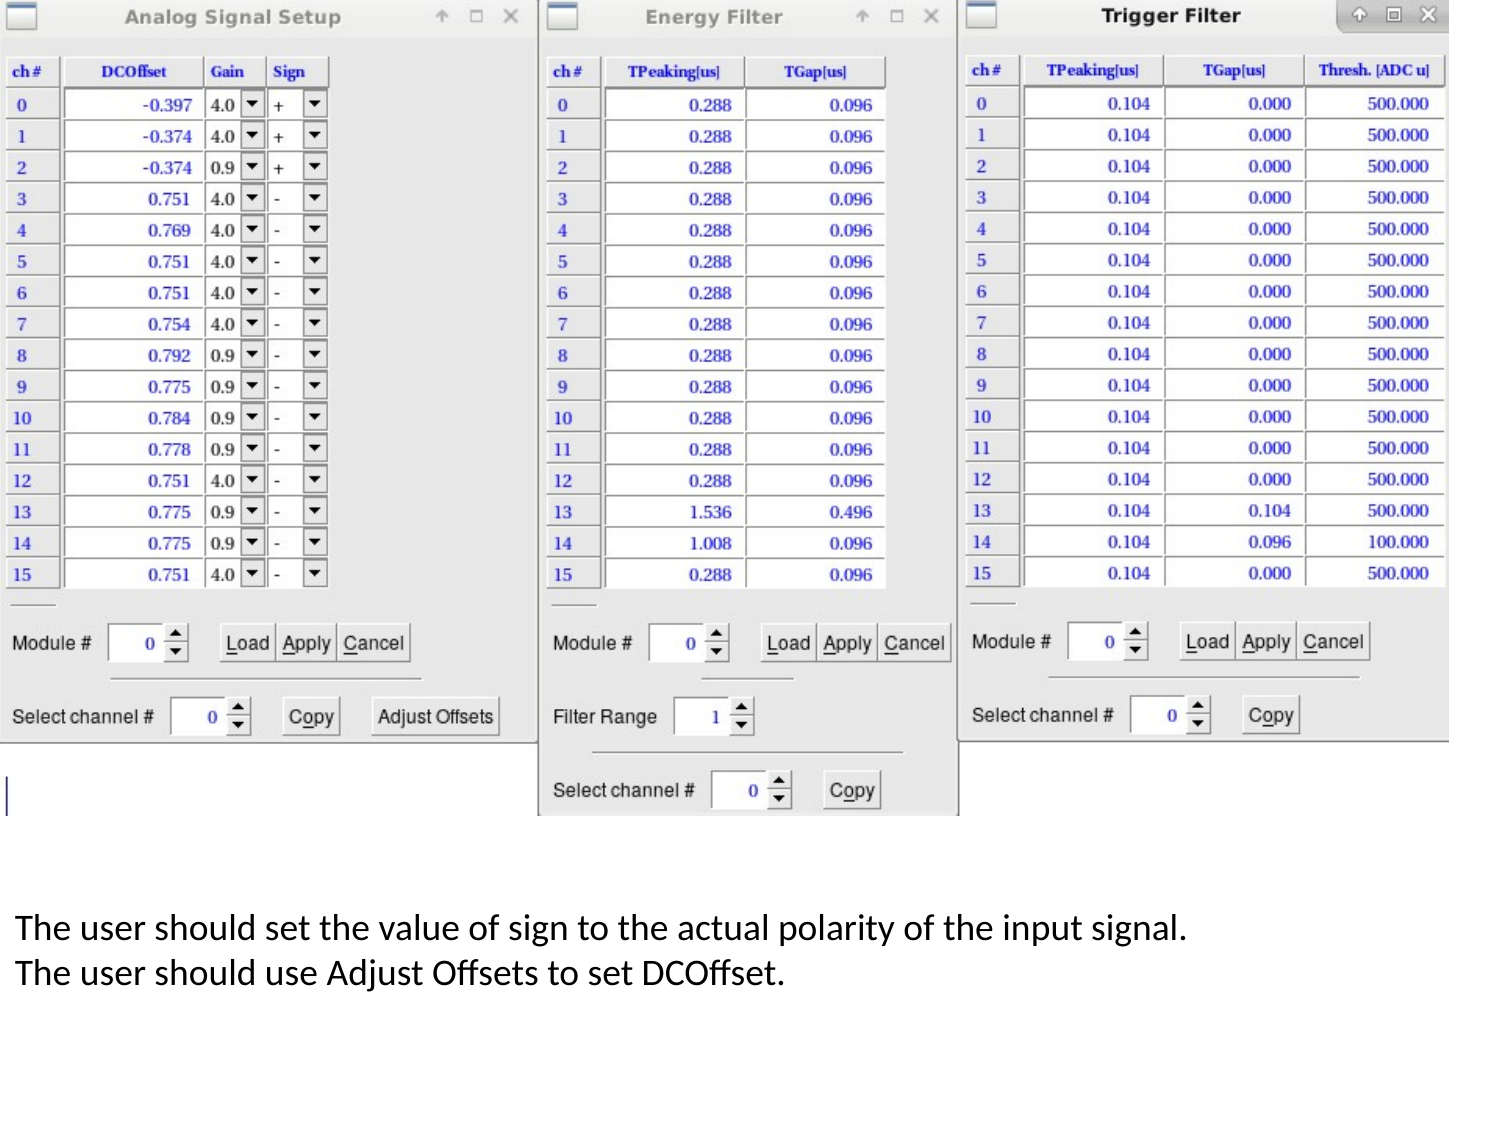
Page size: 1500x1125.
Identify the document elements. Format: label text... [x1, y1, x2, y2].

text_box The user should set the value of sign to the actual polarity of the input signal. The user should use Adjust Offsets to set DCOffset. [0, 895, 1500, 1001]
picture [0, 0, 1449, 816]
